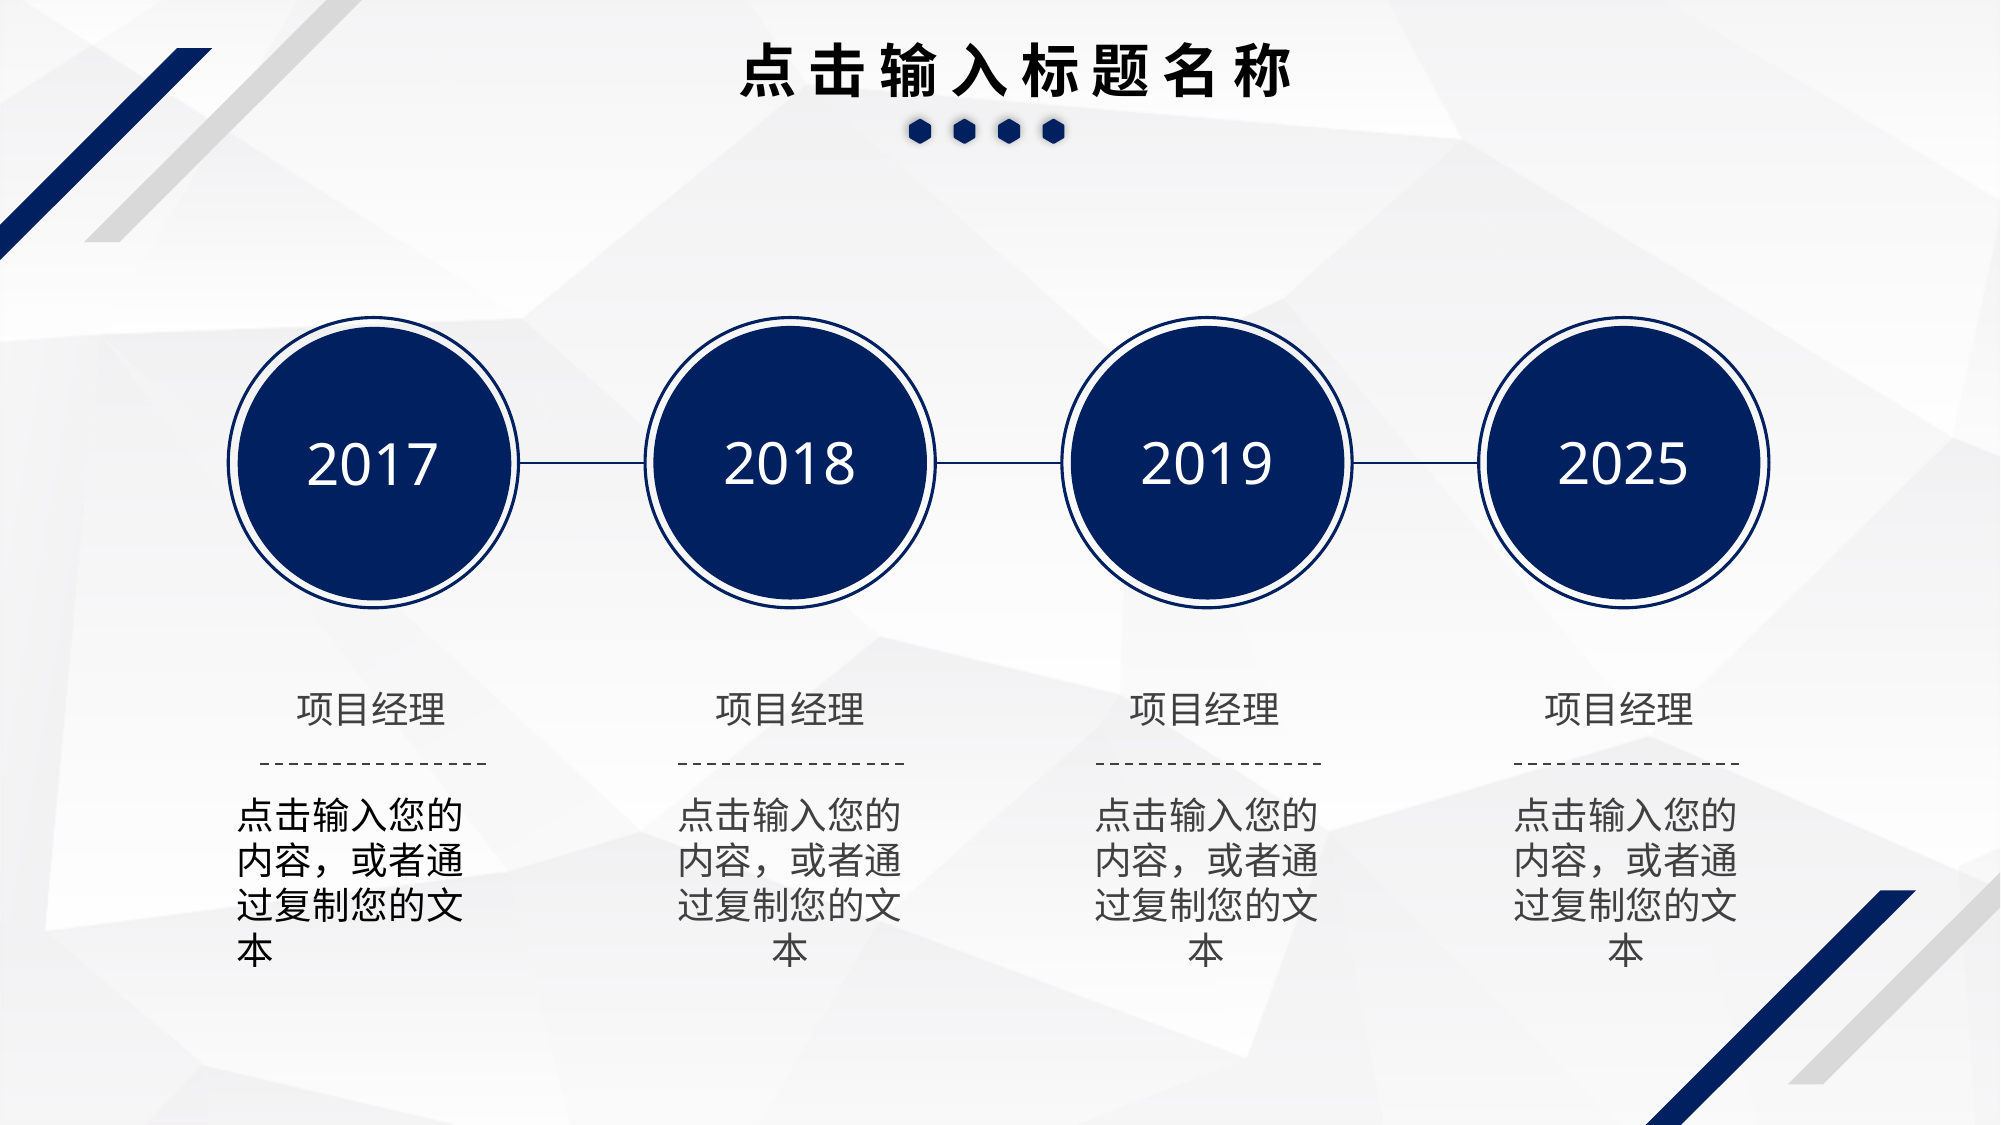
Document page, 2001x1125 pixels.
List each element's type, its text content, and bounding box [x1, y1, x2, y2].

text_box [1041, 117, 1066, 145]
text_box [997, 117, 1022, 145]
text_box 点击输入您的内容，或者通过复制您的文本 [1061, 784, 1353, 980]
text_box [236, 325, 513, 602]
text_box [652, 324, 929, 601]
text_box [227, 316, 520, 609]
text_box [644, 316, 937, 609]
text_box [908, 117, 933, 145]
text_box [1485, 324, 1762, 601]
text_box 点击输入您的内容，或者通过复制您的文本 [222, 784, 514, 980]
text_box 点击输入标题名称 [723, 27, 1307, 112]
text_box 项目经理 [281, 679, 462, 739]
text_box 点击输入您的内容，或者通过复制您的文本 [1480, 784, 1772, 980]
text_box 点击输入您的内容，或者通过复制您的文本 [644, 784, 936, 980]
text_box 2017 [291, 419, 455, 505]
picture [0, 0, 2001, 1125]
text_box [1069, 324, 1346, 601]
text_box 2025 [1542, 419, 1706, 504]
text_box 2018 [708, 419, 872, 504]
text_box 项目经理 [700, 678, 881, 739]
text_box [1060, 316, 1354, 609]
text_box 项目经理 [1529, 678, 1710, 739]
text_box [952, 117, 977, 145]
text_box 2019 [1125, 419, 1289, 504]
text_box 项目经理 [1115, 678, 1295, 739]
text_box [1477, 316, 1770, 609]
